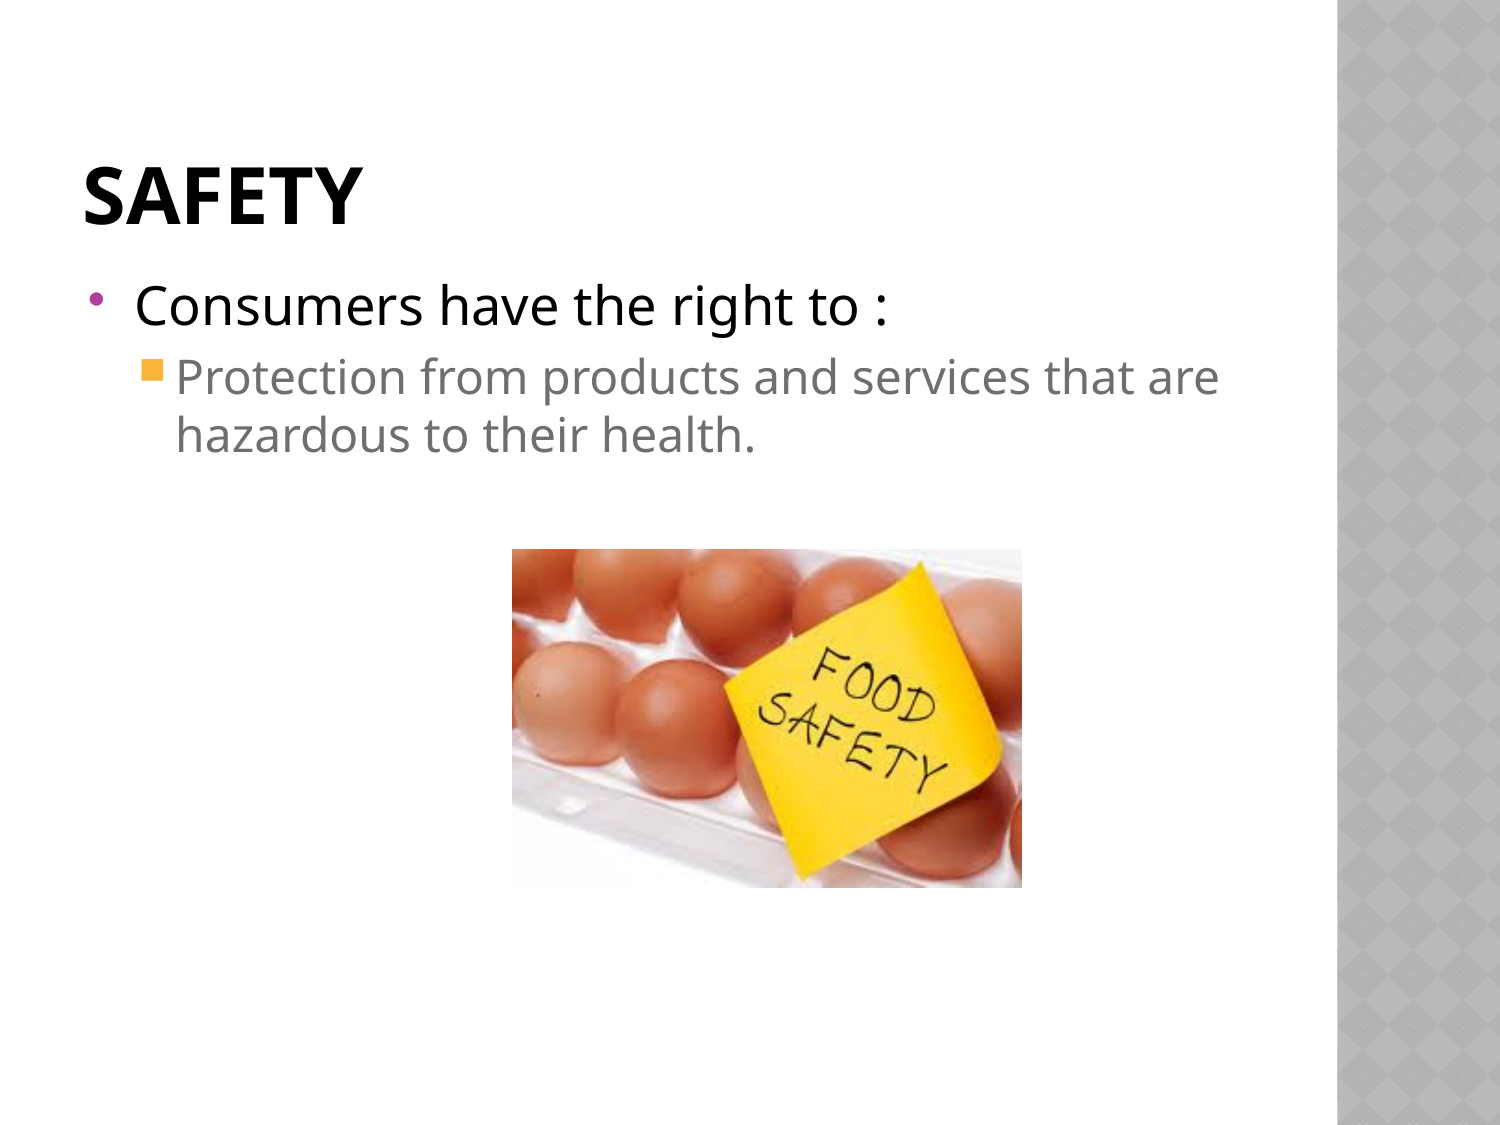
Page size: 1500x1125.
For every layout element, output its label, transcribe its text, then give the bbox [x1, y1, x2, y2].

picture [512, 549, 1022, 888]
list Consumers have the right to : Protection from products and services that are hazardous to their health. [75, 264, 1263, 1059]
title Safety [75, 52, 1263, 240]
